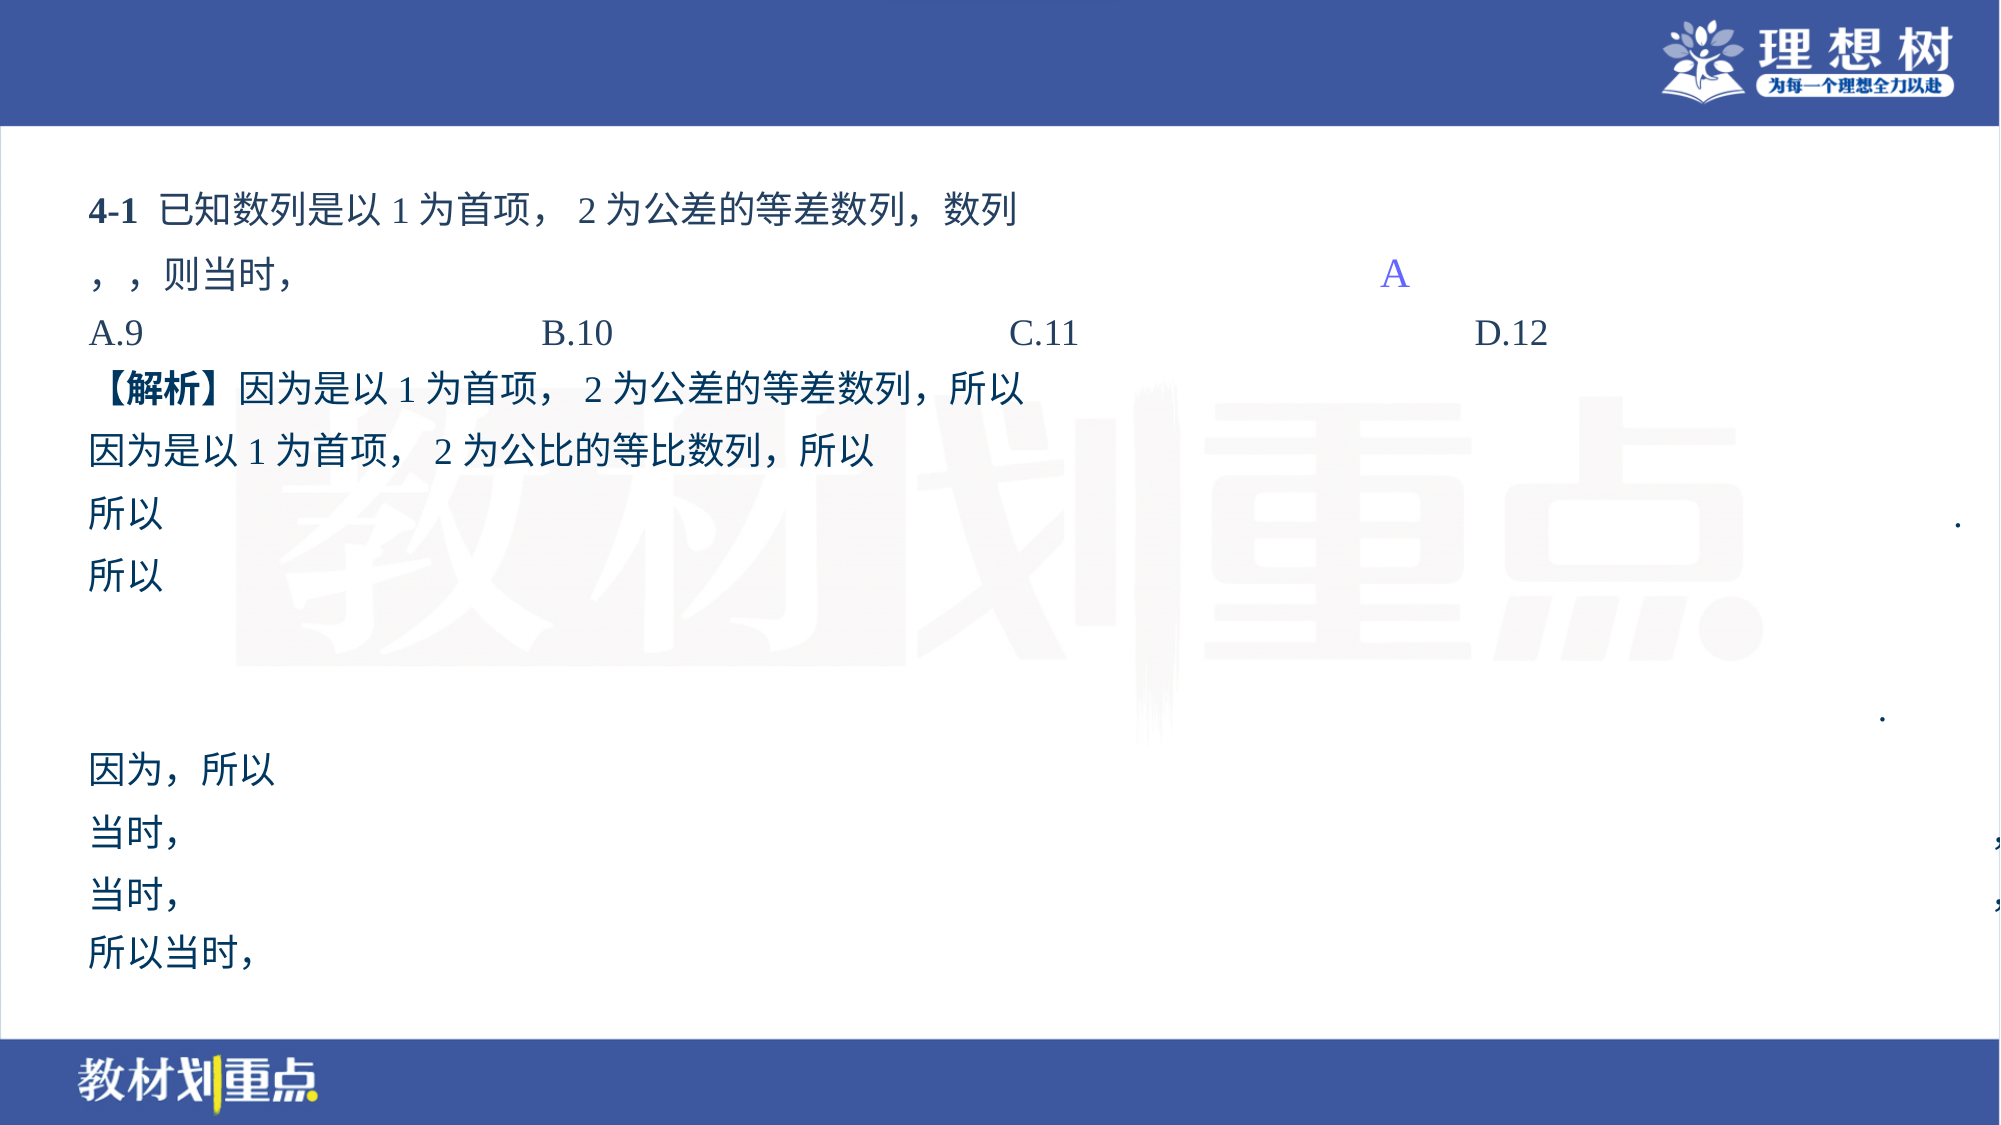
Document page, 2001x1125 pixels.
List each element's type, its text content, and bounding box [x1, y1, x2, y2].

text_box A.9 B.10 C.11 D.12 [88, 292, 1911, 347]
text_box A [1365, 243, 1426, 292]
picture [0, 0, 2000, 1125]
